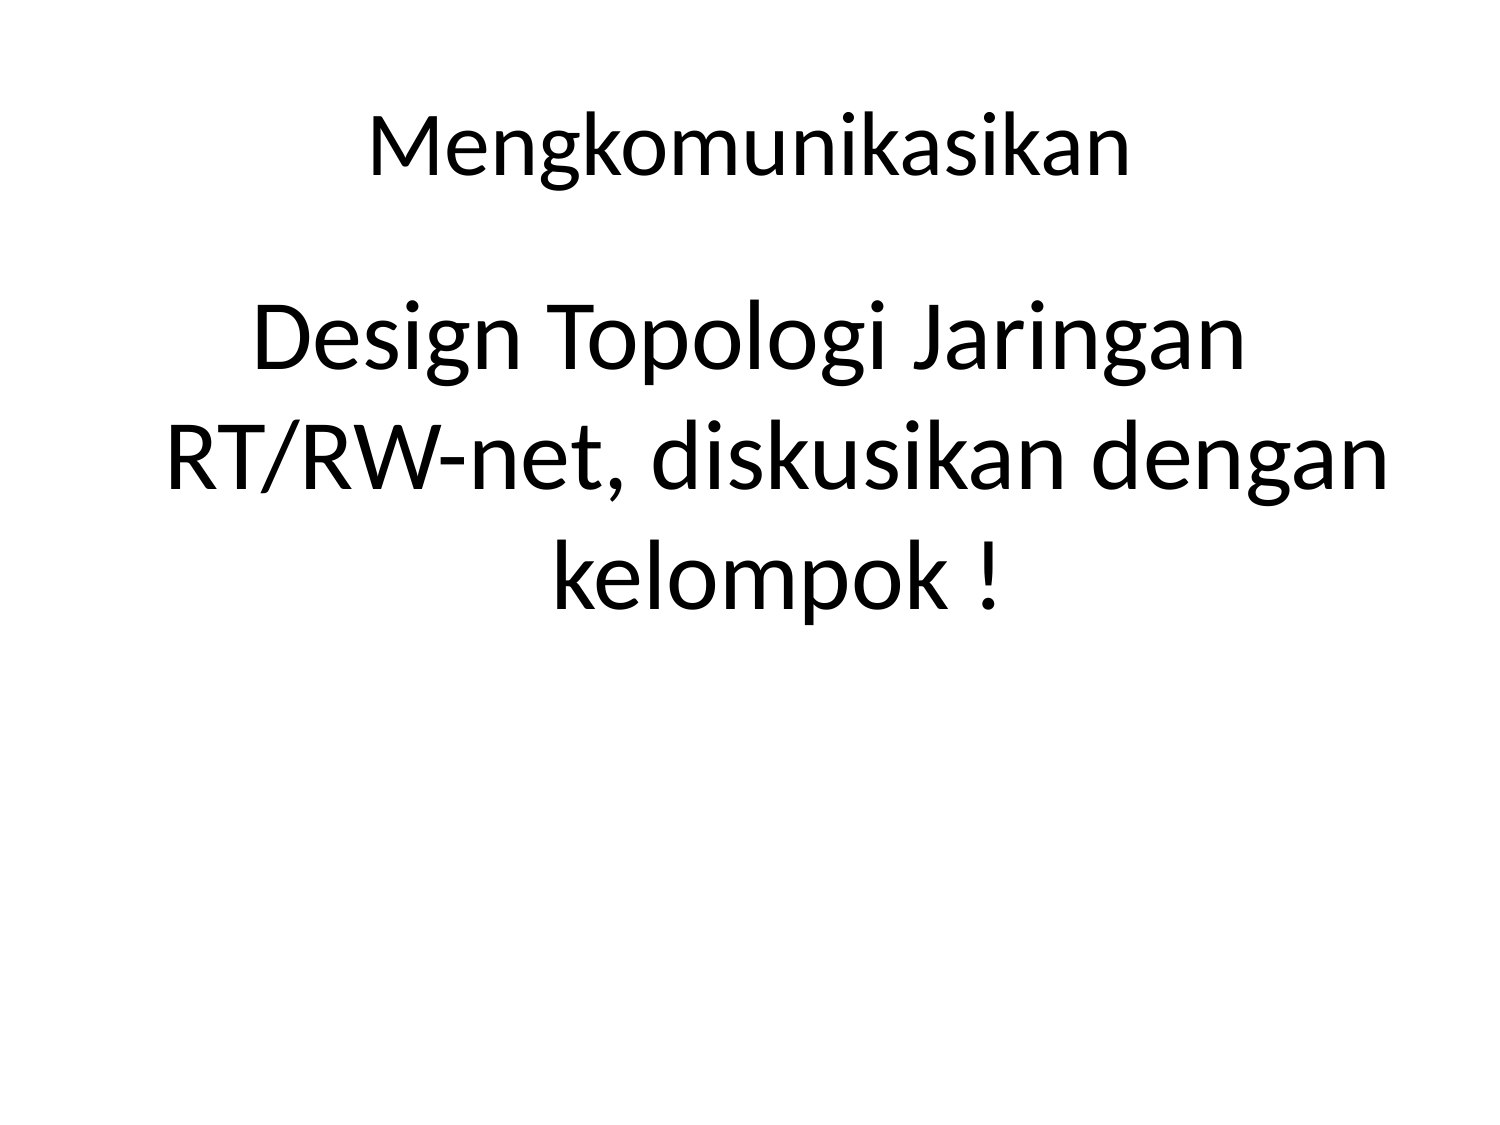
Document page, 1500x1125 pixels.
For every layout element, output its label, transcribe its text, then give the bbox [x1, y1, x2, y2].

title Mengkomunikasikan [75, 45, 1425, 233]
list Design Topologi Jaringan RT/RW-net, diskusikan dengan kelompok ! [75, 262, 1425, 1005]
